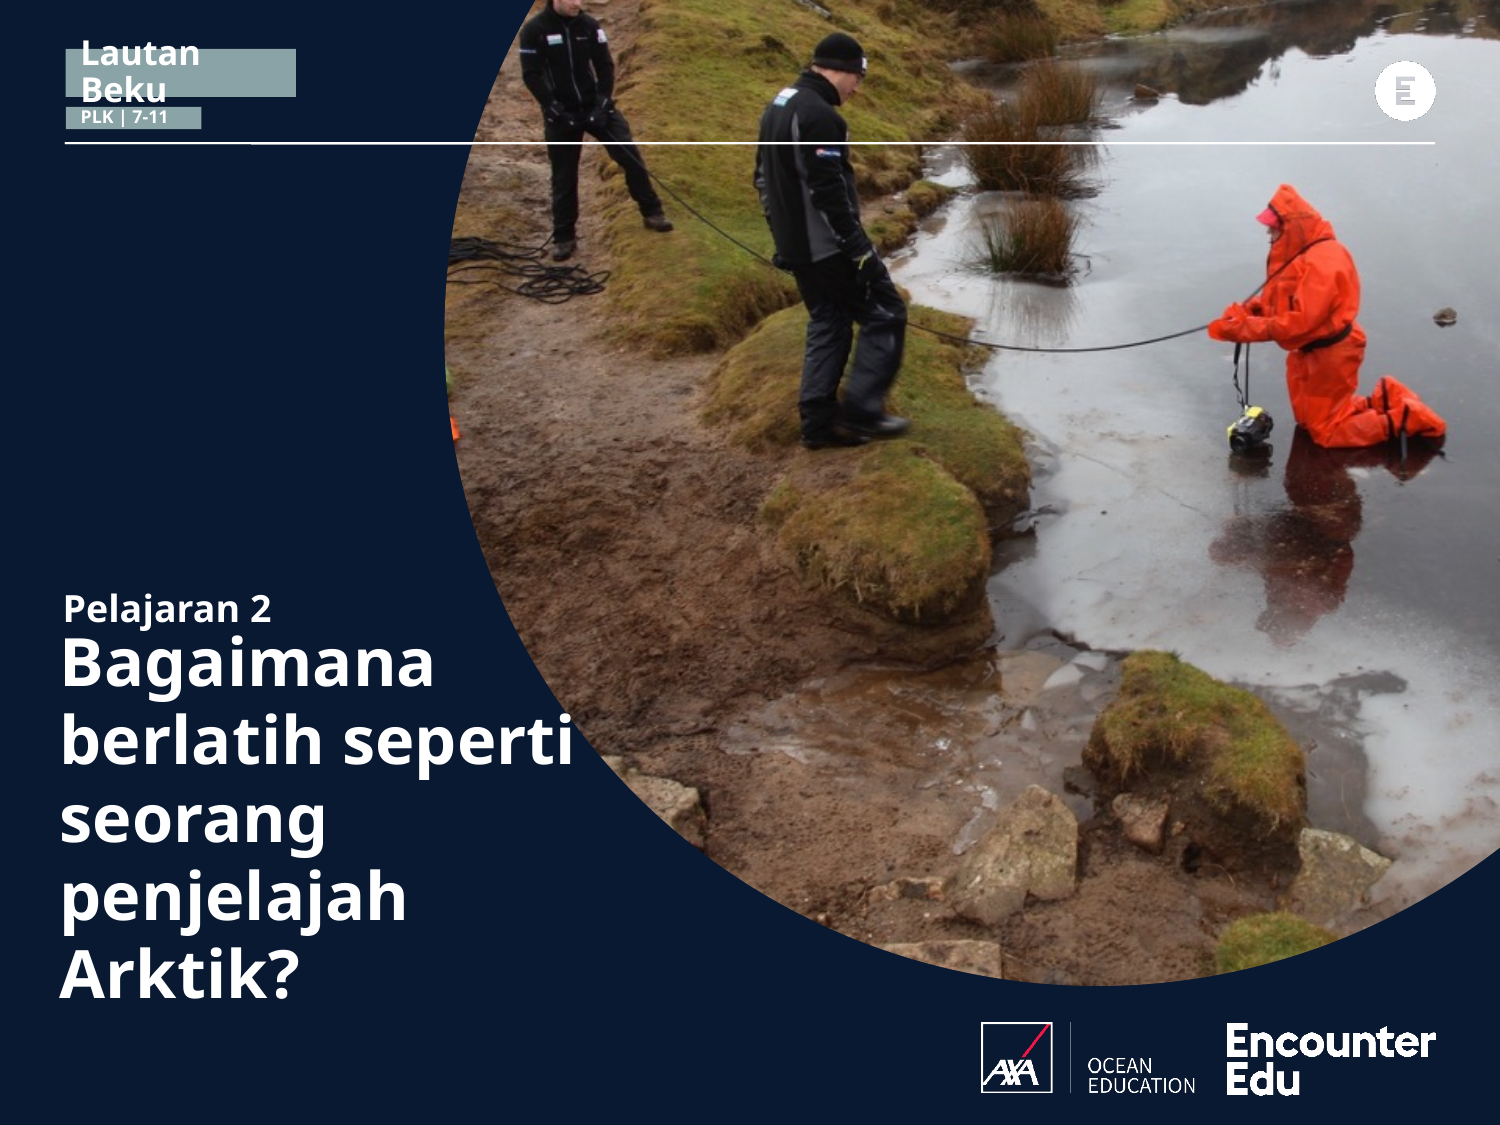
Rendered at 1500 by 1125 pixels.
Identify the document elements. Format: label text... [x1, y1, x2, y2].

picture [981, 1021, 1195, 1093]
list PLK | 7-11 [65, 106, 202, 130]
list Lautan Beku [65, 48, 297, 98]
text_box [444, 0, 1500, 986]
picture [1222, 1020, 1443, 1097]
picture [1373, 58, 1437, 123]
list Pelajaran 2 [54, 582, 445, 614]
list Bagaimana berlatih seperti seorang penjelajah Arktik? [51, 614, 591, 1033]
